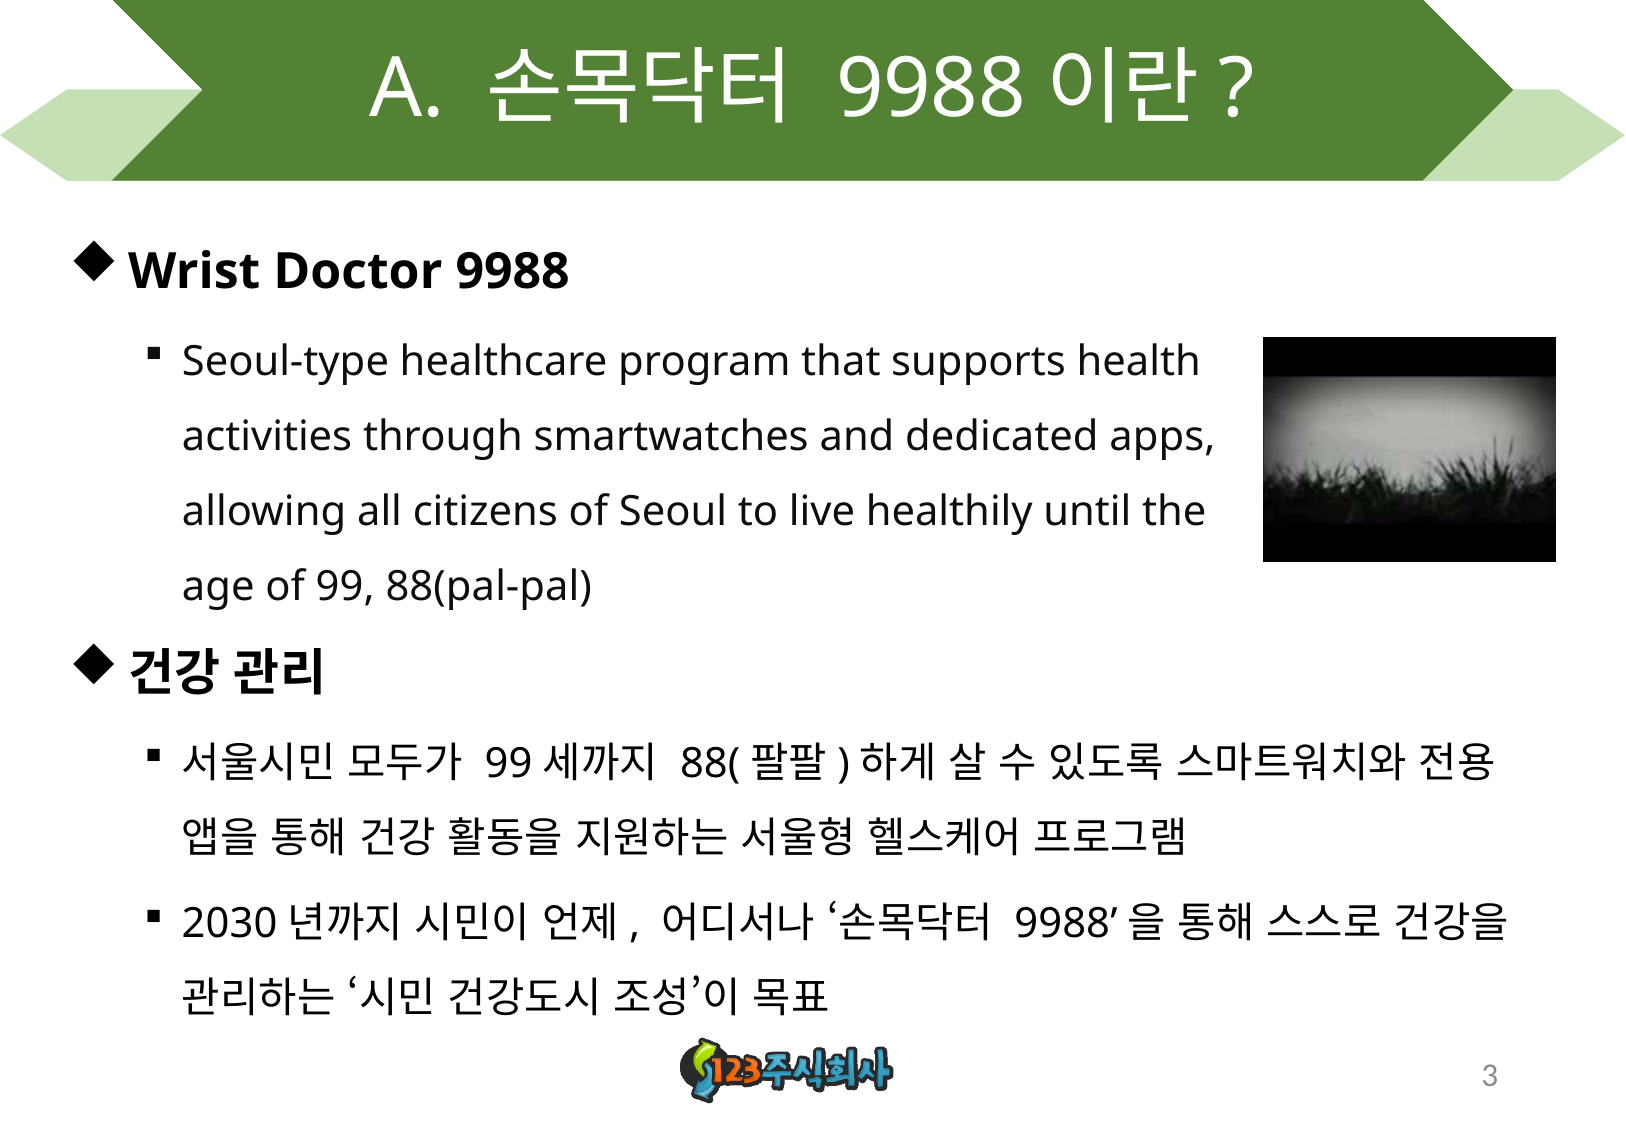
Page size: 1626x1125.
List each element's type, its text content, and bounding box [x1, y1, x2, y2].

title A. 손목닥터 9988이란? [0, 0, 1625, 181]
text_box 건강 관리 서울시민 모두가 99세까지 88(팔팔)하게 살 수 있도록 스마트워치와 전용 앱을 통해 건강 활동을 지원하는 서울형 헬스케어 프로그램 2030년까지 시민이 언제, 어디서나 ‘손목닥터 9988’을 통해 스스로 건강을 관리하는 ‘시민 건강도시 조성’이 목표 [54, 603, 1575, 1023]
picture [669, 1026, 903, 1113]
slide_number 3 [1147, 1042, 1514, 1103]
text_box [1262, 336, 1556, 563]
list Wrist Doctor 9988 Seoul-type healthcare program that supports health activities through smartwatches and dedicated apps, allowing all citizens of Seoul to live healthily until the age of 99, 88(pal-pal) [54, 200, 1245, 603]
